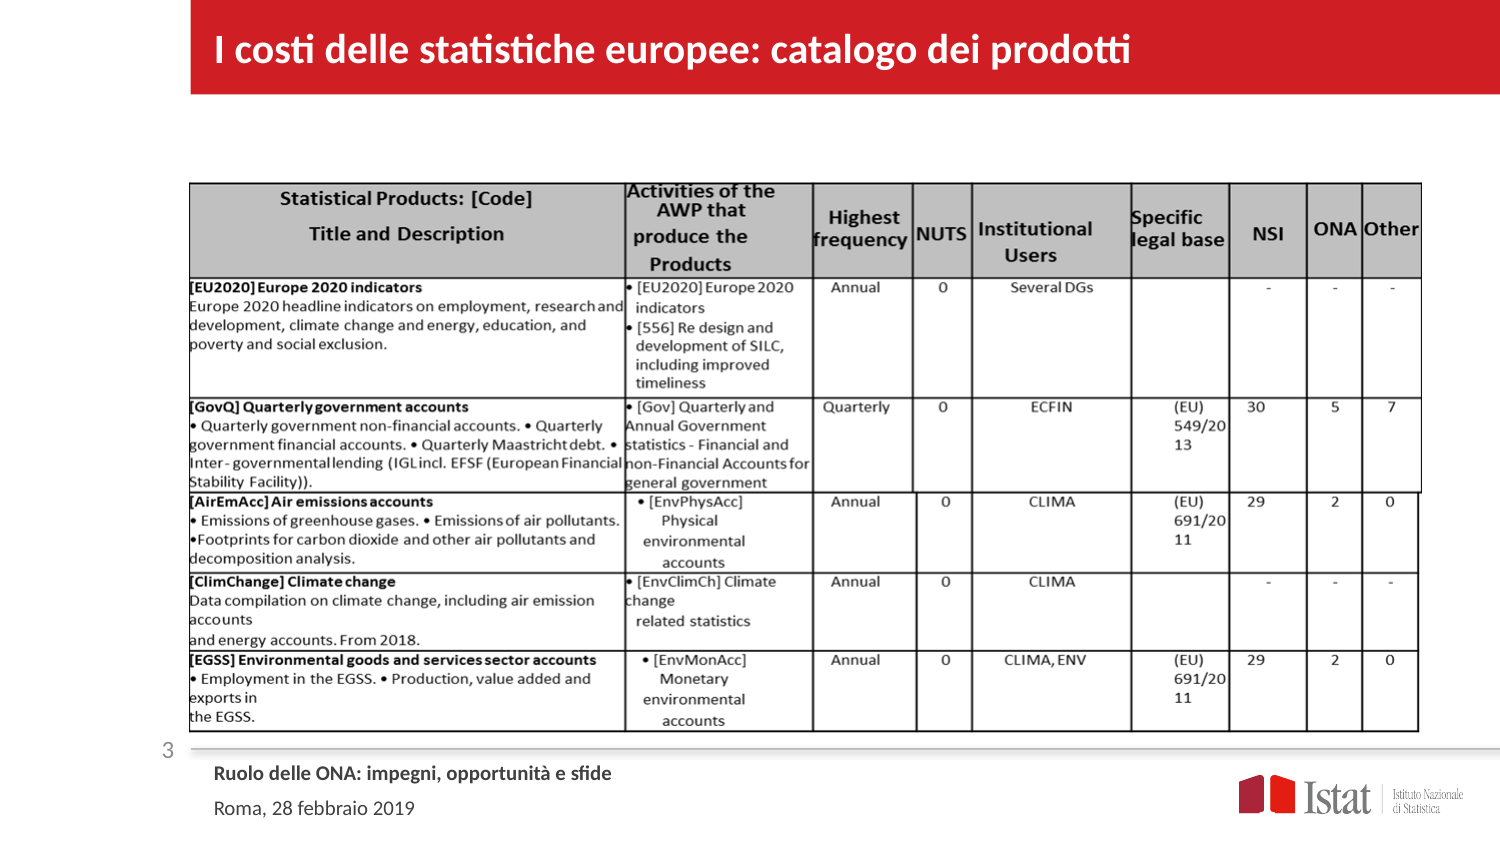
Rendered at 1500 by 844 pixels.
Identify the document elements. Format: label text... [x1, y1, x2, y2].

text_box [190, 0, 1500, 95]
picture [189, 172, 1422, 740]
slide_number 3 [122, 725, 190, 771]
picture [1239, 775, 1463, 814]
text_box Ruolo delle ONA: impegni, opportunità e sfide Roma, 28 febbraio 2019 [199, 762, 898, 827]
text_box I costi delle statistiche europee: catalogo dei prodotti [214, 21, 1463, 143]
